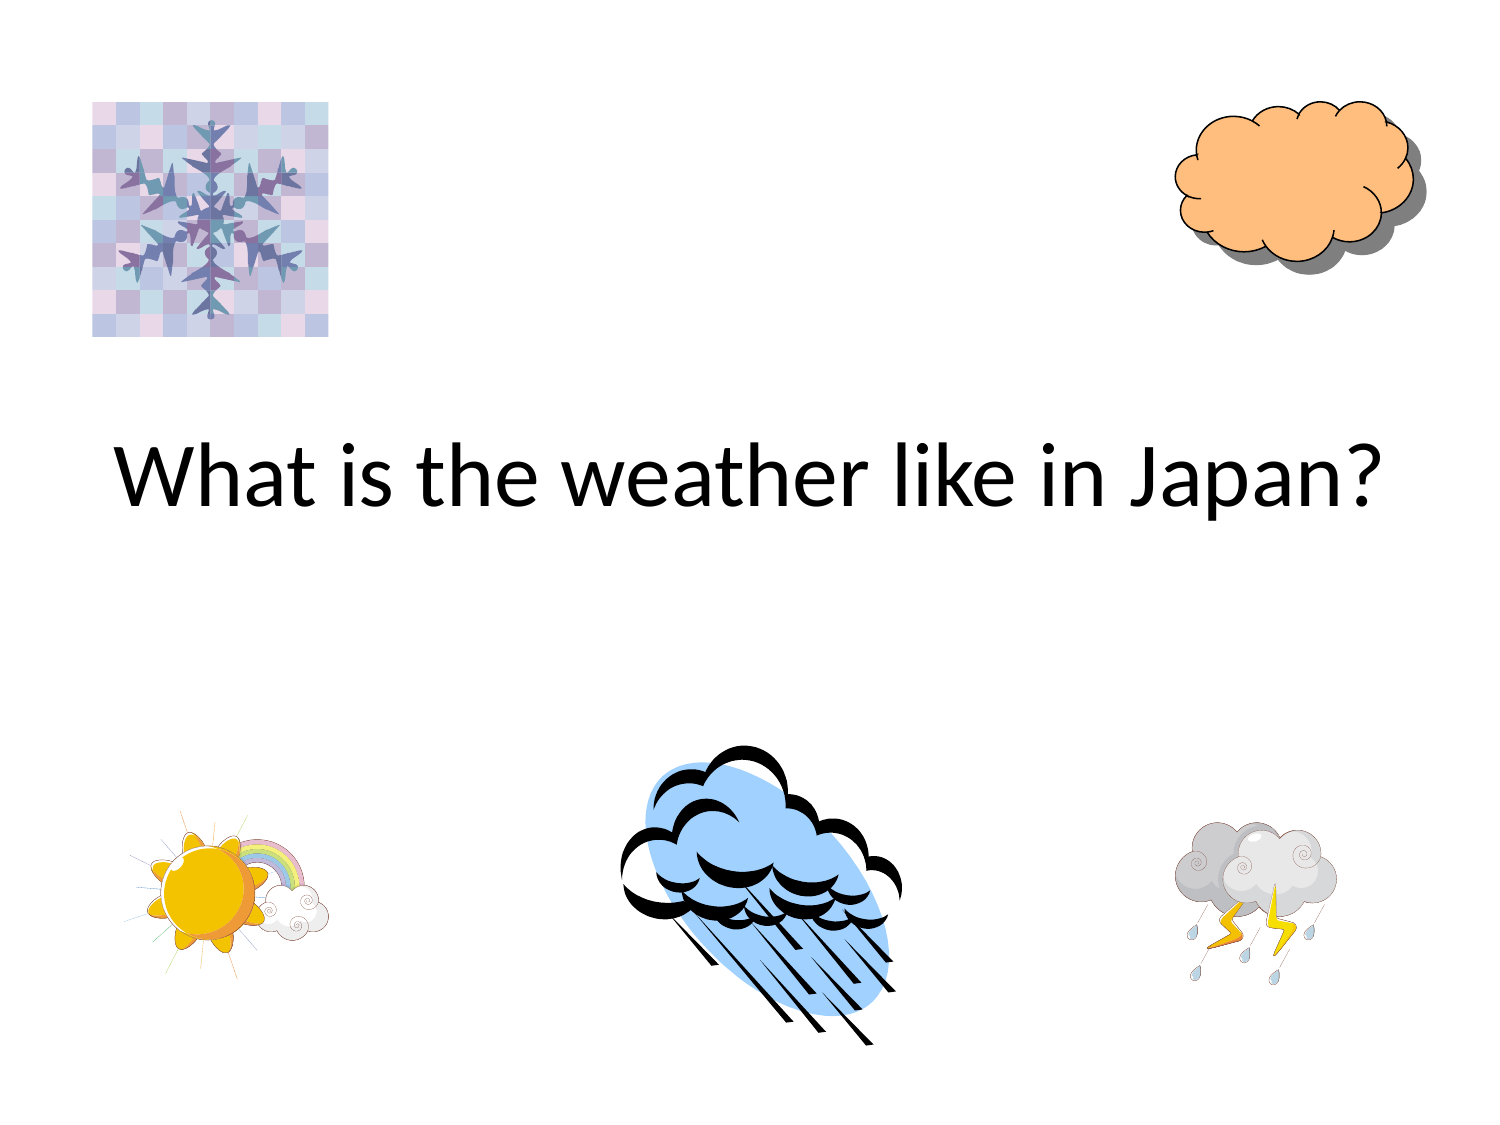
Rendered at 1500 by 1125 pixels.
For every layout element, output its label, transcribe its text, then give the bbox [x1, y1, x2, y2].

title What is the weather like in Japan? [64, 349, 1436, 591]
picture [619, 744, 907, 1046]
text_box [1175, 101, 1414, 262]
picture [1174, 822, 1337, 985]
picture [91, 101, 329, 338]
picture [123, 810, 329, 980]
